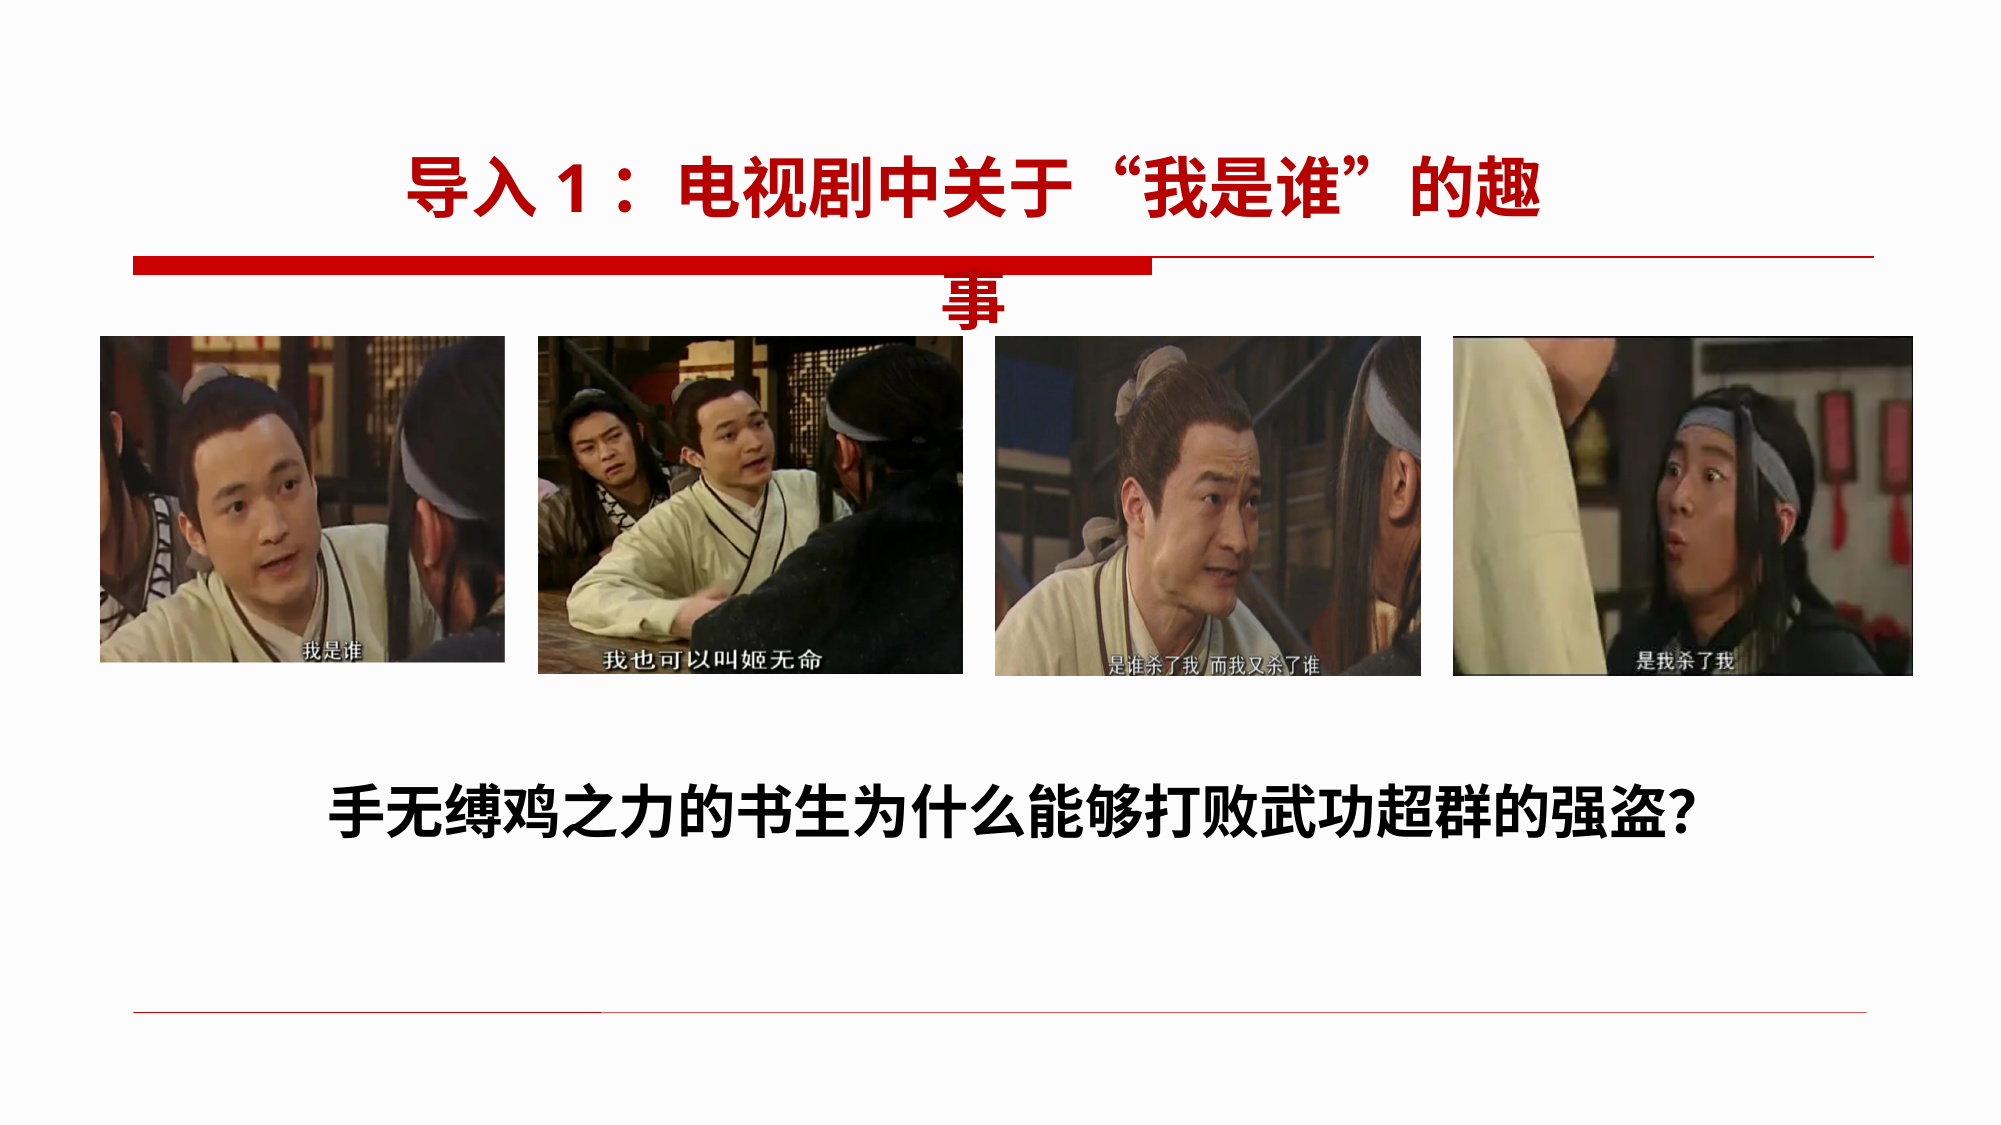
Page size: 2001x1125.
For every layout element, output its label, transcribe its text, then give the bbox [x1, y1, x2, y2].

text_box 导入1：电视剧中关于“我是谁”的趣事 [364, 106, 1584, 346]
text_box 手无缚鸡之力的书生为什么能够打败武功超群的强盗？ [312, 746, 1712, 955]
picture [995, 336, 1421, 676]
picture [100, 336, 506, 664]
picture [538, 336, 963, 674]
picture [1453, 336, 1913, 676]
